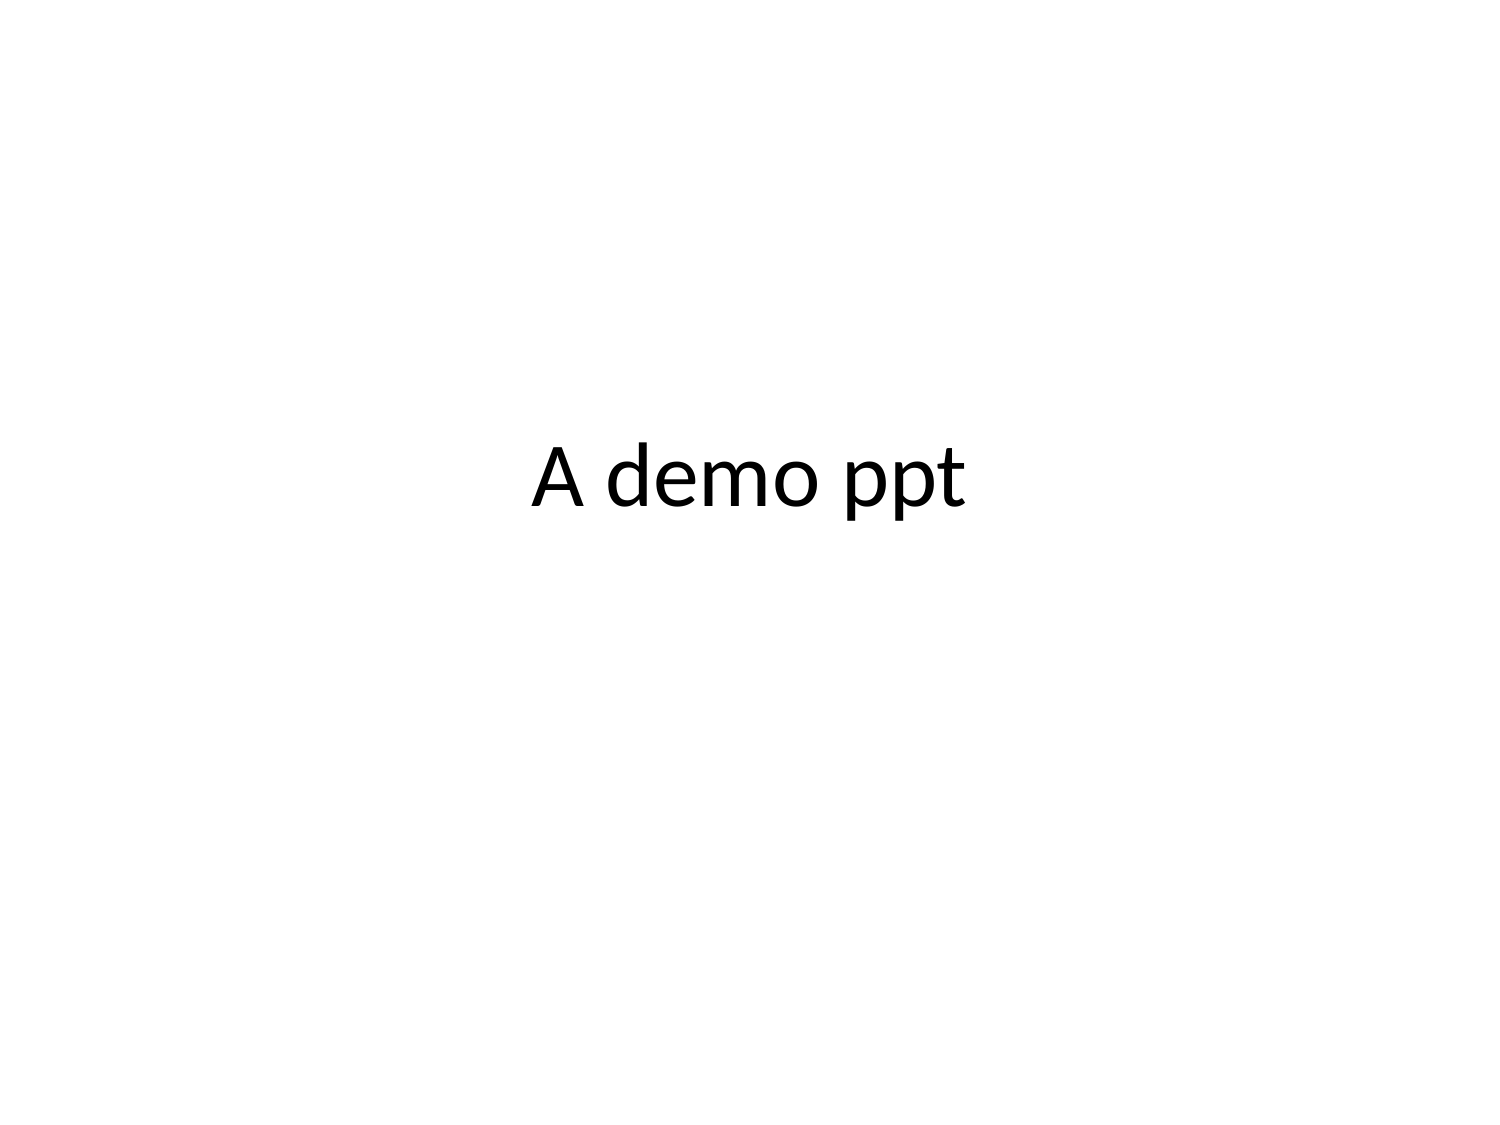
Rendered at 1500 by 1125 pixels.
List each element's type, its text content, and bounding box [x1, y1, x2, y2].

title A demo ppt [112, 349, 1388, 591]
